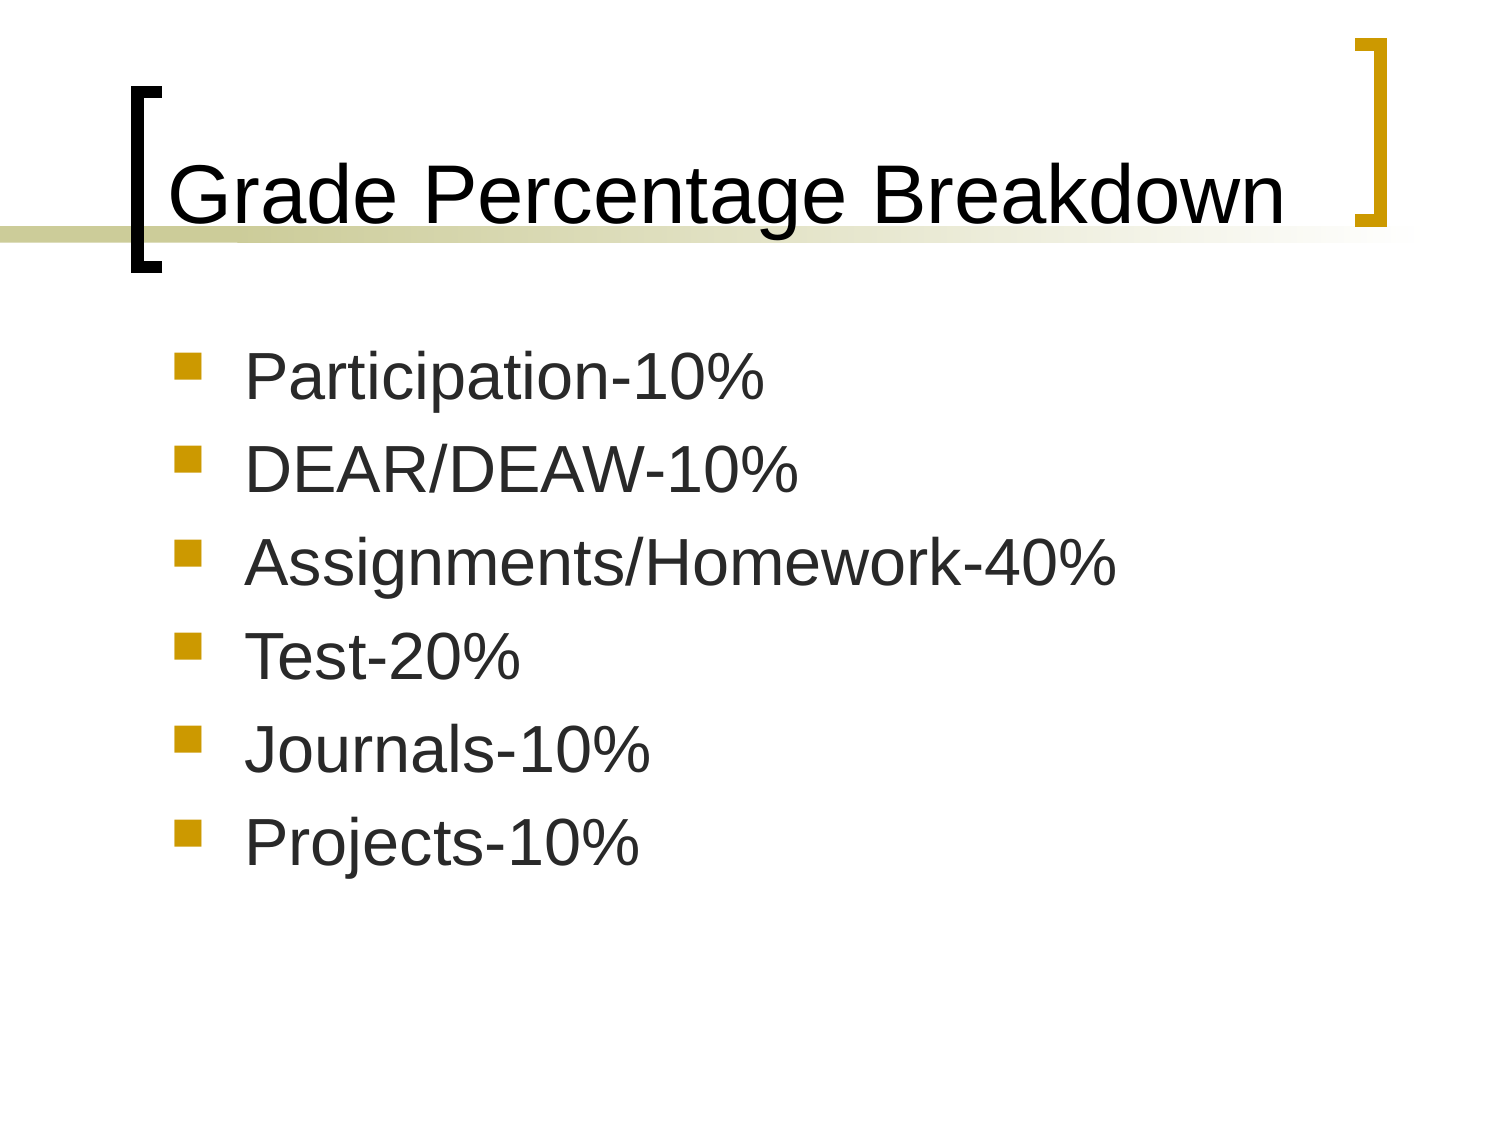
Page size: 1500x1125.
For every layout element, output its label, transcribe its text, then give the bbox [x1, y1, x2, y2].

list Participation-10% DEAR/DEAW-10% Assignments/Homework-40% Test-20% Journals-10% Projects-10% [155, 324, 1413, 1001]
title Grade Percentage Breakdown [152, 15, 1328, 248]
